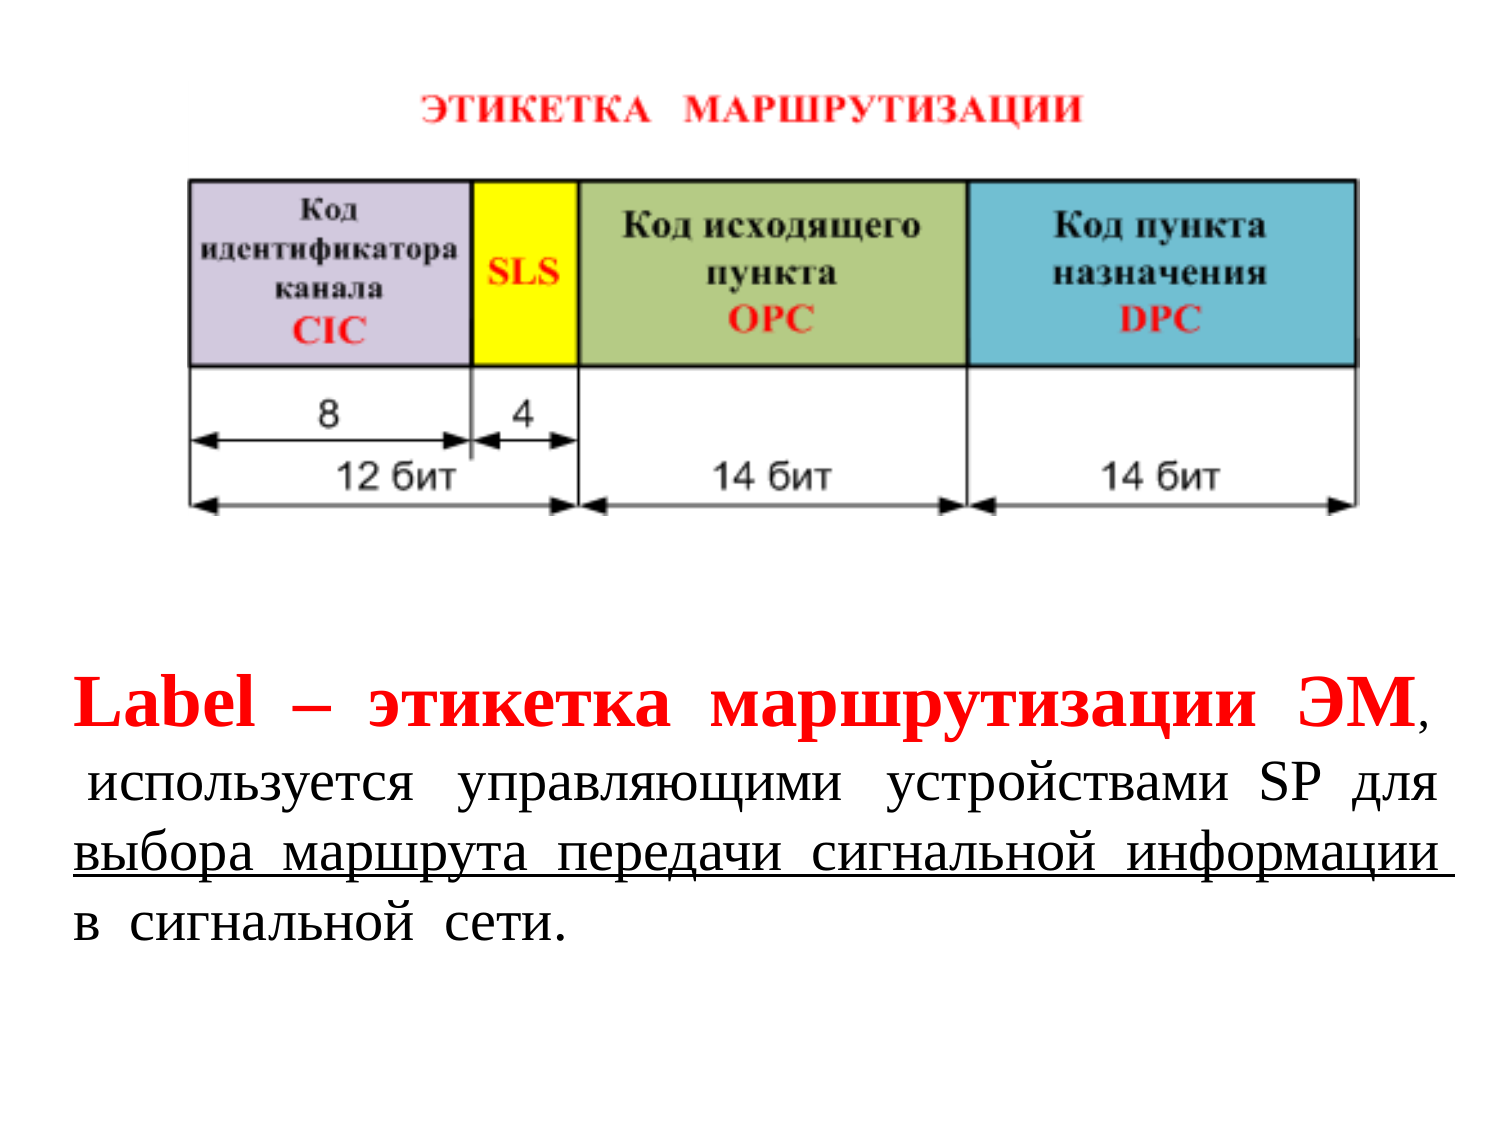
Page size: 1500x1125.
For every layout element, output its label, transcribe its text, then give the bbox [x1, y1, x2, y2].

text_box Label – этикетка маршрутизации ЭМ, используется управляющими устройствами SP для выбора маршрута передачи сигнальной информации в сигнальной сети. [58, 644, 1500, 960]
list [187, 81, 1361, 517]
